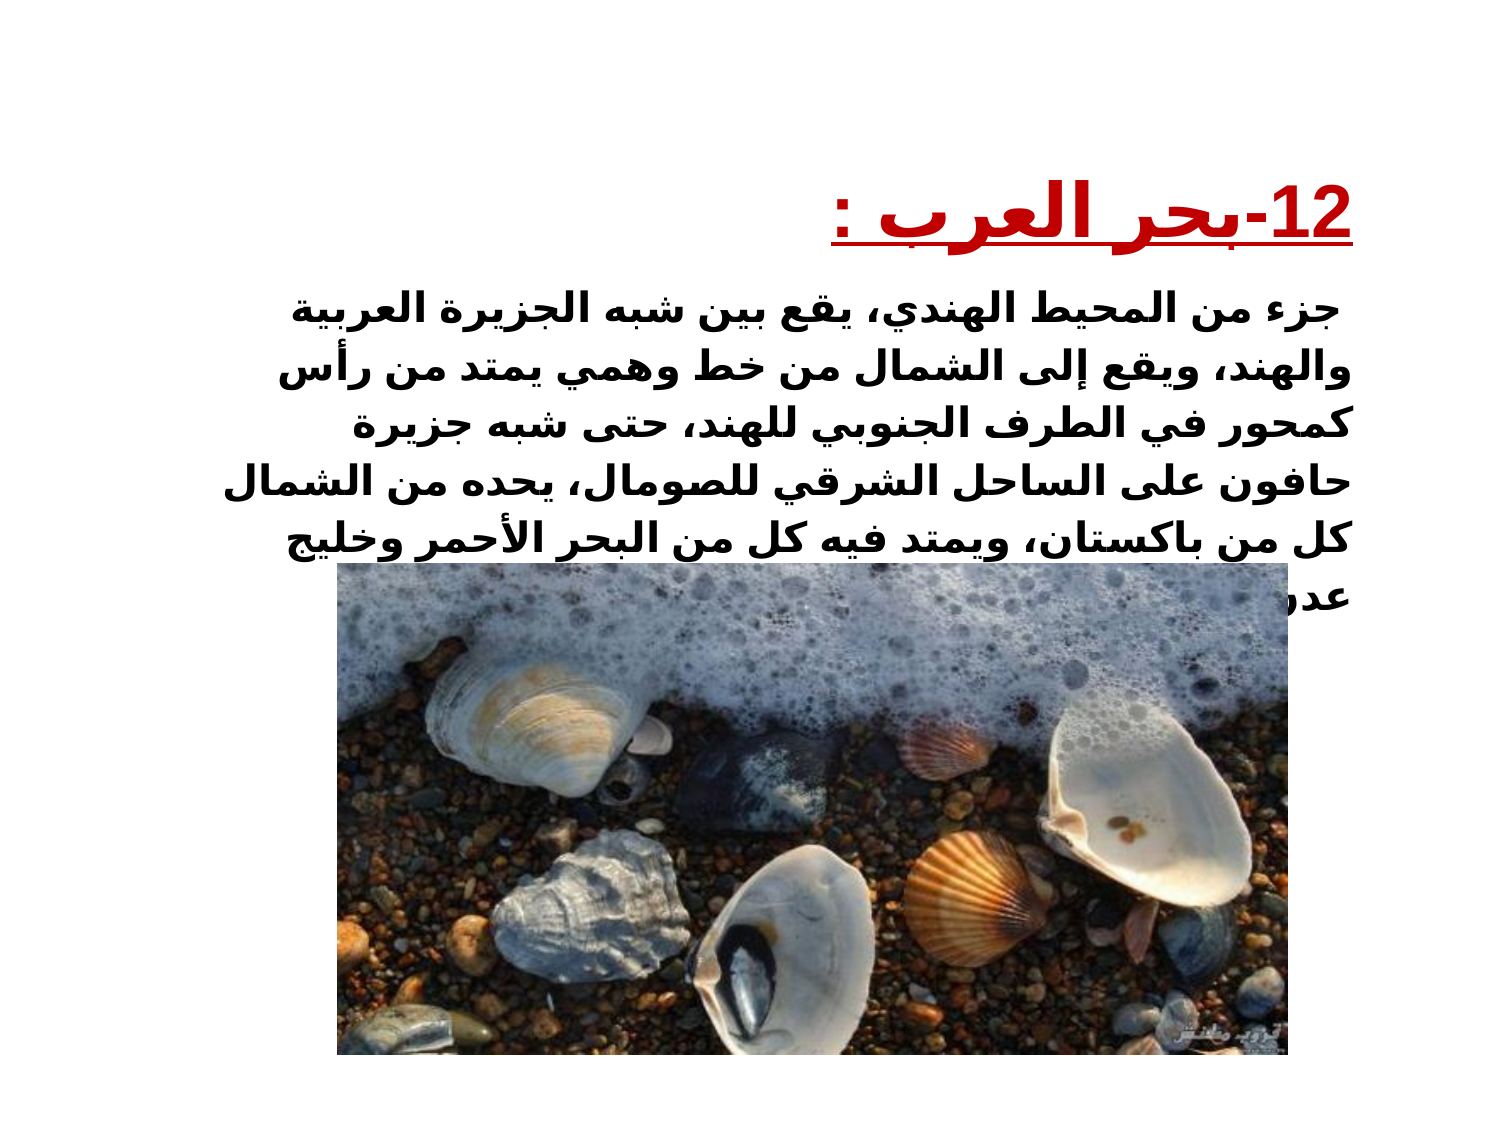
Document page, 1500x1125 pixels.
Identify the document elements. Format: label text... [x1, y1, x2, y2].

picture [337, 563, 1288, 1055]
text_box 12-بحر العرب : جزء من المحيط الهندي، يقع بين شبه الجزيرة العربية والهند، ويقع إلى الشمال من خط وهمي يمتد من رأس كمحور في الطرف الجنوبي للهند، حتى شبه جزيرة حافون على الساحل الشرقي للصومال، يحده من الشمال كل من باكستان، ويمتد فيه كل من البحر الأحمر وخليج عدن والخليج العربي بالإضافة إلى خليج عمان. [192, 50, 1368, 672]
